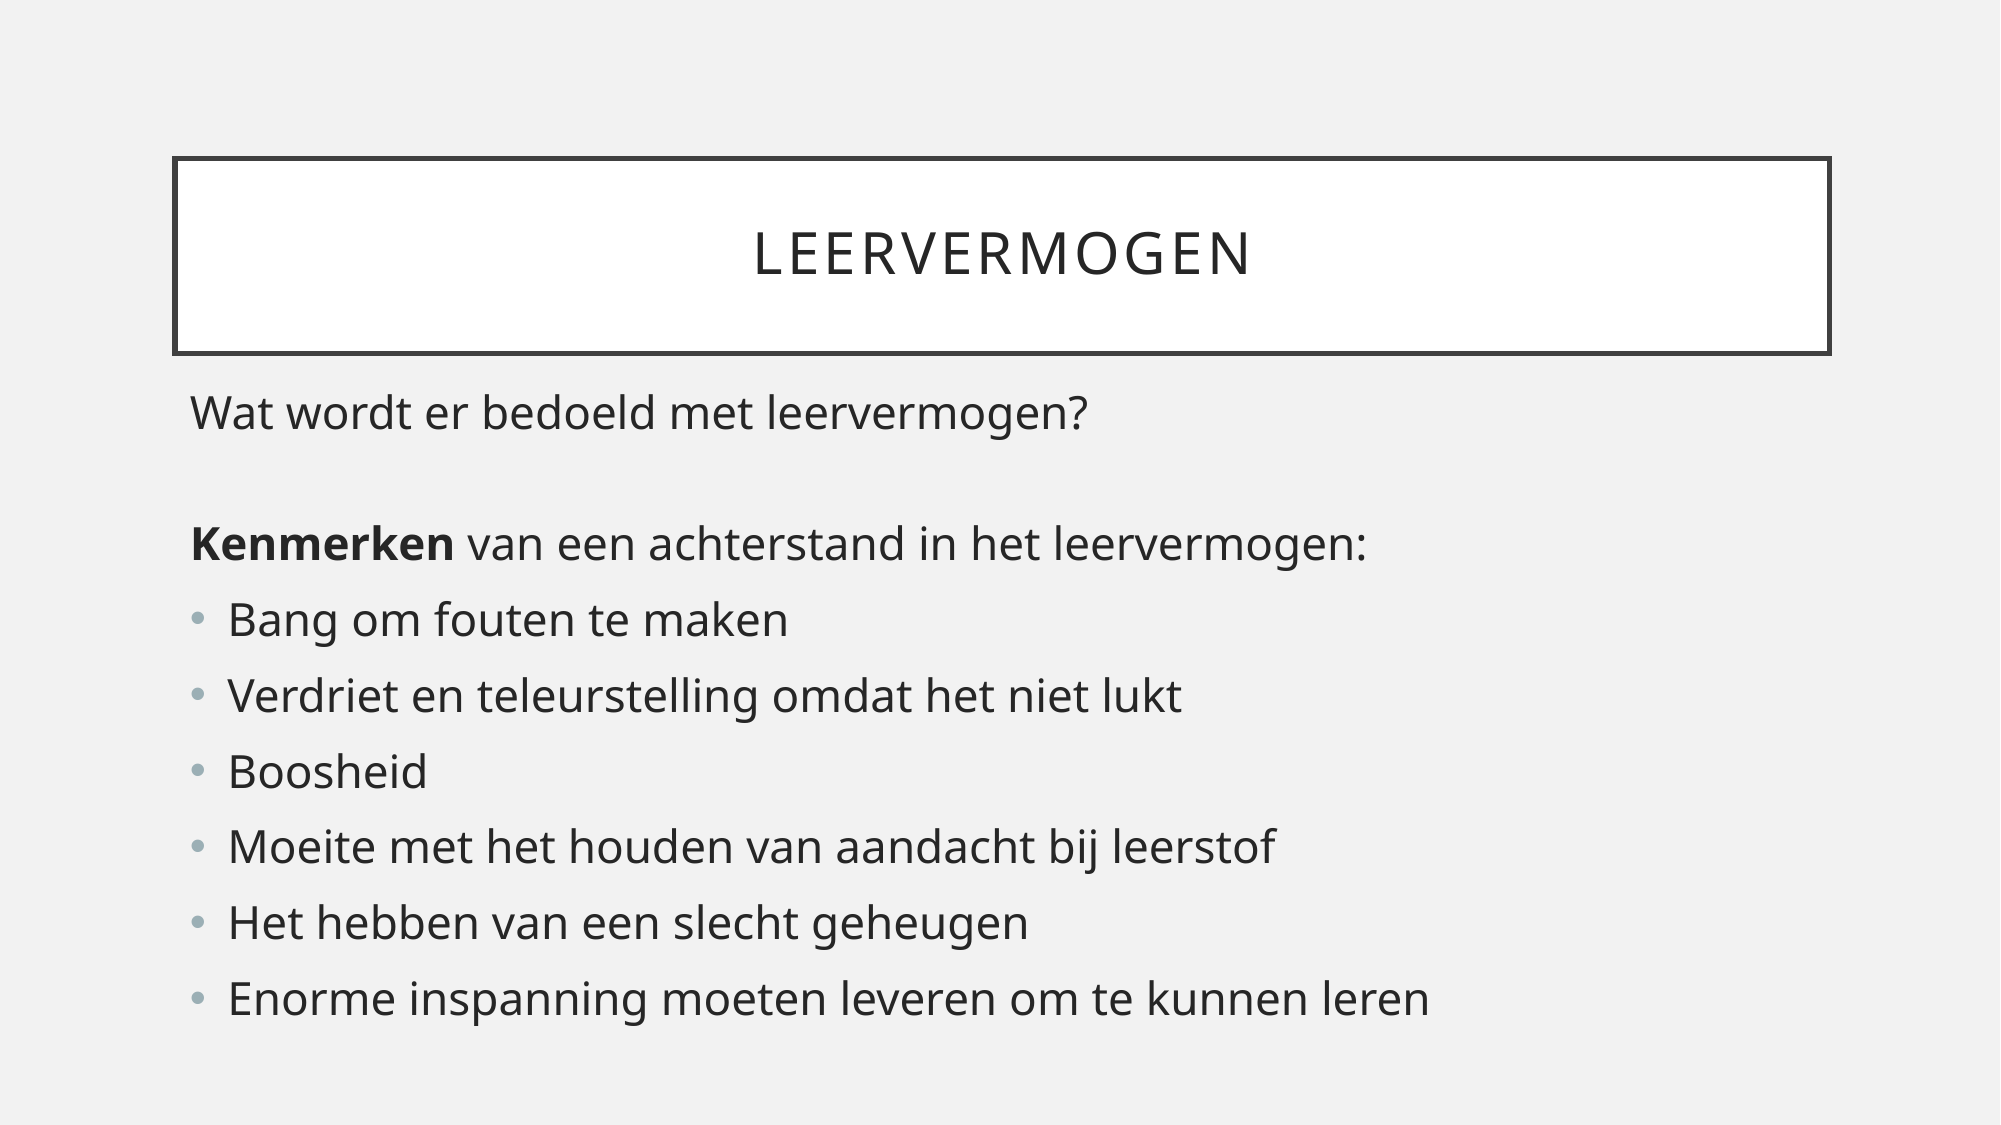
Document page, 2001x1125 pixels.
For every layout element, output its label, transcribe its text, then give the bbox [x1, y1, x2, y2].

title leervermogen [172, 156, 1832, 356]
list Wat wordt er bedoeld met leervermogen? Kenmerken van een achterstand in het leervermogen: Bang om fouten te maken Verdriet en teleurstelling omdat het niet lukt Boosheid Moeite met het houden van aandacht bij leerstof Het hebben van een slecht geheugen Enorme inspanning moeten leveren om te kunnen leren [174, 376, 1830, 1071]
